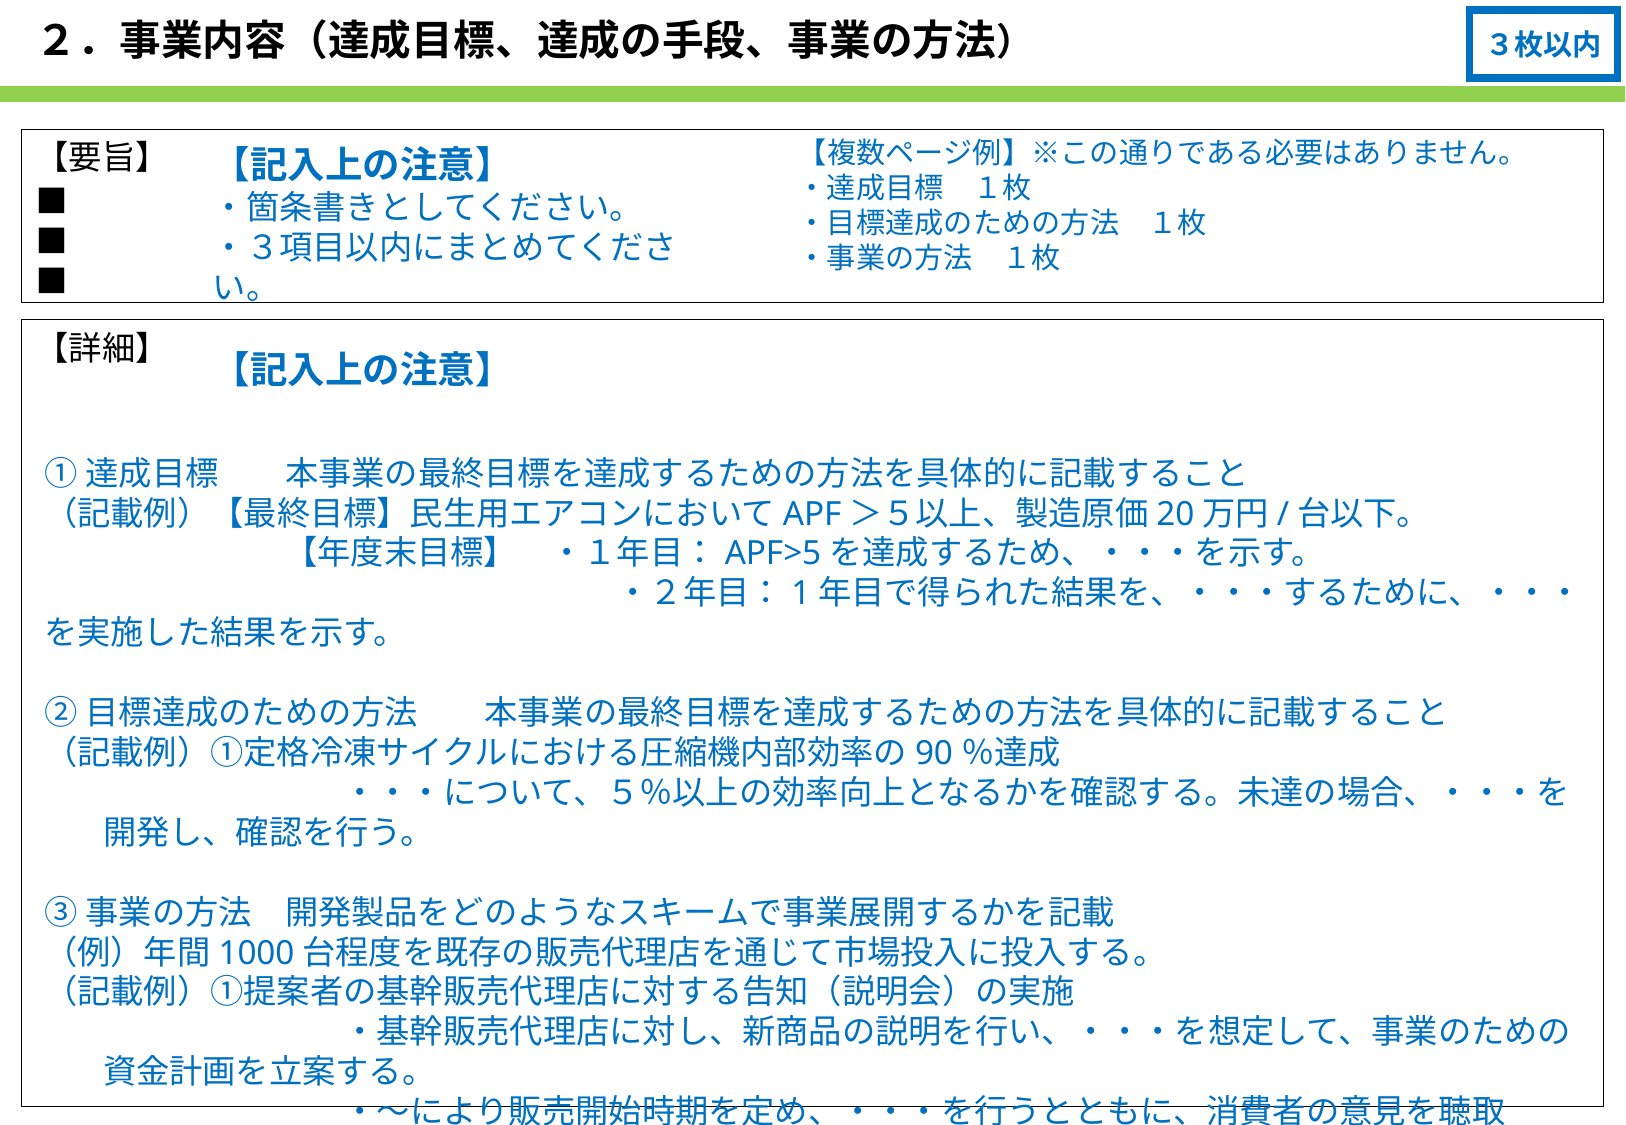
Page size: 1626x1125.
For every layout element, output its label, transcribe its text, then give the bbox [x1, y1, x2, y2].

text_box ①達成目標 本事業の最終目標を達成するための方法を具体的に記載すること （記載例）【最終目標】民生用エアコンにおいてAPF＞５以上、製造原価20万円/台以下。 【年度末目標】 ・１年目：APF>5を達成するため、・・・を示す。 ・２年目：1年目で得られた結果を、・・・するために、・・・を実施した結果を示す。 ②目標達成のための方法 本事業の最終目標を達成するための方法を具体的に記載すること （記載例）①定格冷凍サイクルにおける圧縮機内部効率の90％達成 ・・・について、５％以上の効率向上となるかを確認する。未達の場合、・・・を開発し、確認を行う。 ③事業の方法 開発製品をどのようなスキームで事業展開するかを記載 （例）年間1000台程度を既存の販売代理店を通じて市場投入に投入する。 （記載例）①提案者の基幹販売代理店に対する告知（説明会）の実施 ・基幹販売代理店に対し、新商品の説明を行い、・・・を想定して、事業のための資金計画を立案する。 ・～により販売開始時期を定め、・・・を行うとともに、消費者の意見を聴取し、・・・に反映させる。 [29, 404, 1613, 1090]
text_box 【記入上の注意】 [198, 338, 695, 421]
title ２．事業内容（達成目標、達成の手段、事業の方法） [21, 6, 1191, 89]
text_box ３枚以内 [1469, 9, 1618, 79]
text_box 【複数ページ例】※この通りである必要はありません。 ・達成目標 １枚 ・目標達成のための方法 １枚 ・事業の方法 １枚 [783, 127, 1625, 279]
text_box 【記入上の注意】 ・箇条書きとしてください。 ・３項目以内にまとめてください。 [198, 133, 695, 273]
text_box 【要旨】 ■ ■ ■ [21, 128, 1604, 303]
text_box 【詳細】 [21, 319, 1604, 1106]
